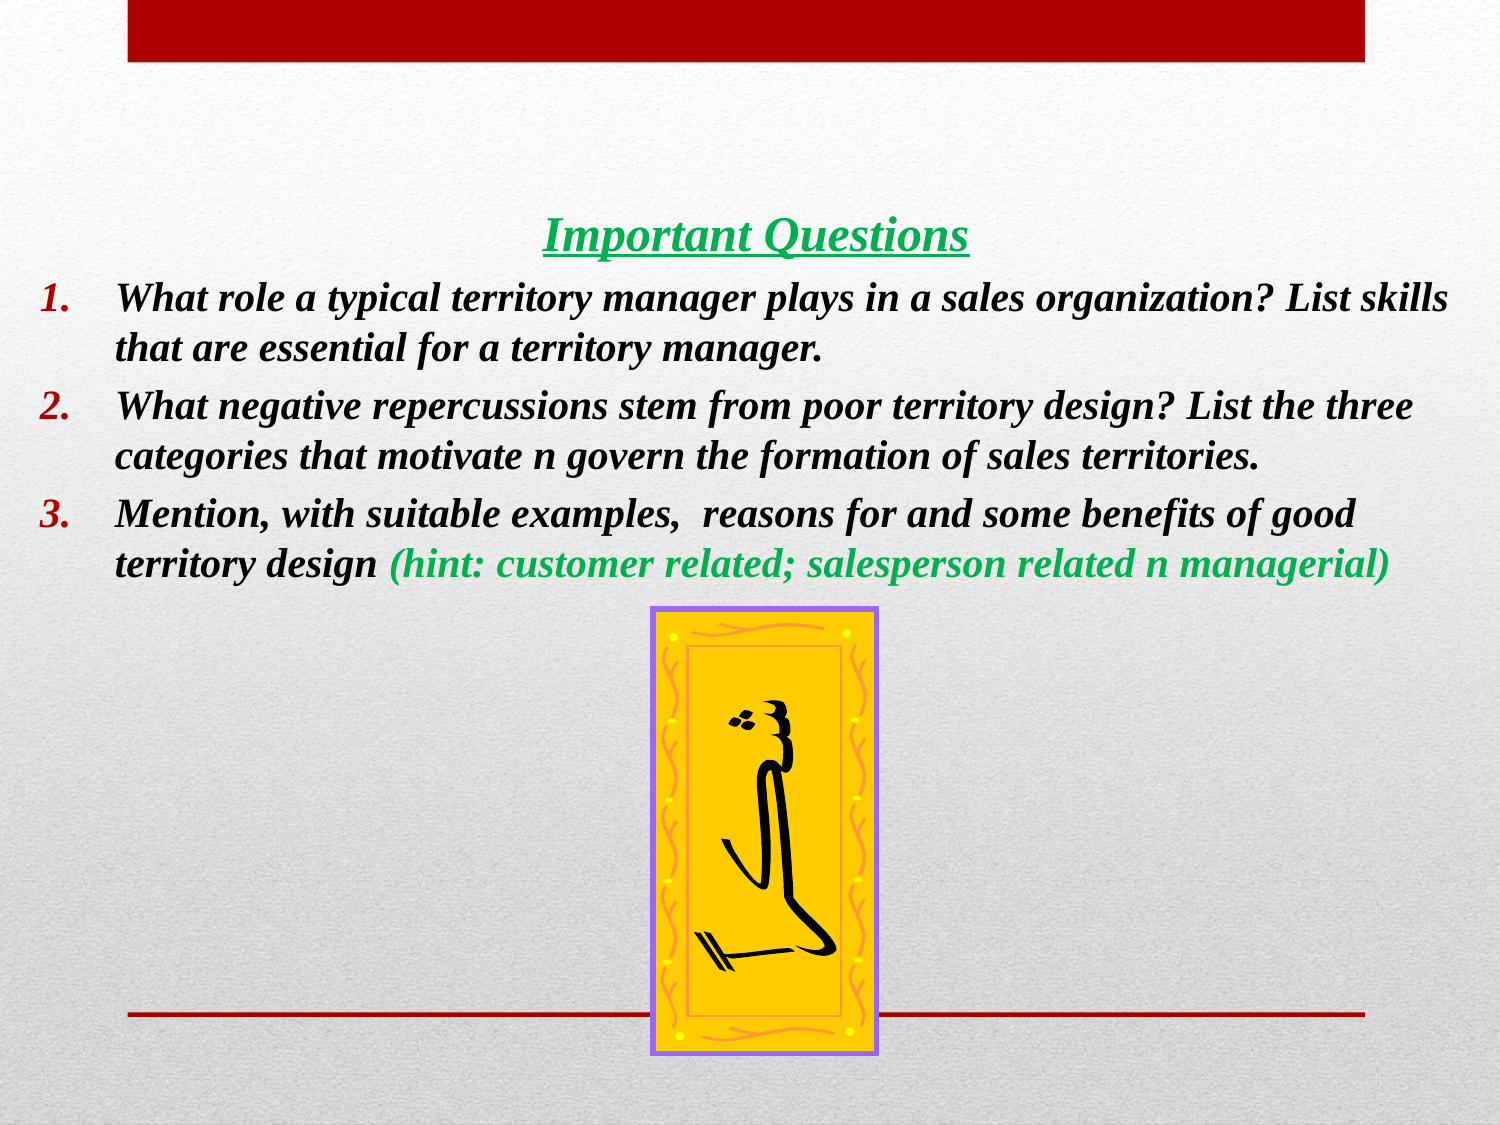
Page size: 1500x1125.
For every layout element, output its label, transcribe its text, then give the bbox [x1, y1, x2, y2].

list Important Questions What role a typical territory manager plays in a sales organization? List skills that are essential for a territory manager. What negative repercussions stem from poor territory design? List the three categories that motivate n govern the formation of sales territories. Mention, with suitable examples, reasons for and some benefits of good territory design (hint: customer related; salesperson related n managerial) [24, 125, 1488, 663]
picture [538, 716, 991, 947]
